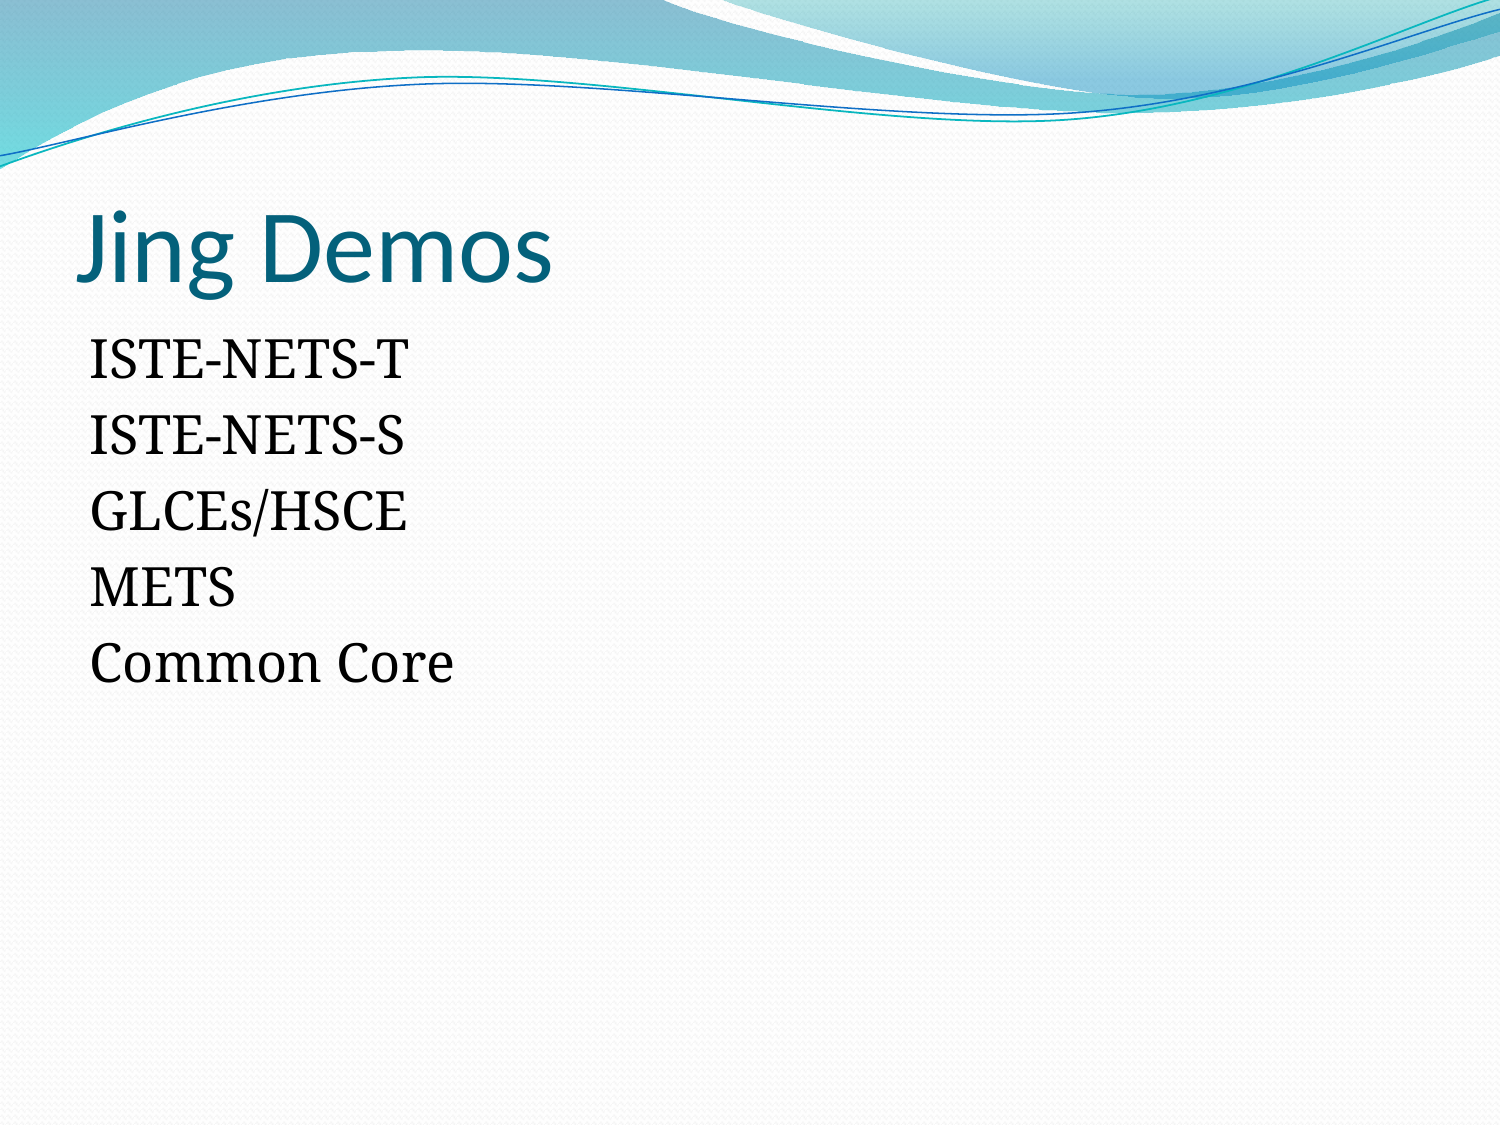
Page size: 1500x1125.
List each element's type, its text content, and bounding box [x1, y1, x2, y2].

title Jing Demos [75, 115, 1425, 303]
list ISTE-NETS-T ISTE-NETS-S GLCEs/HSCE METS Common Core [75, 317, 1425, 1038]
